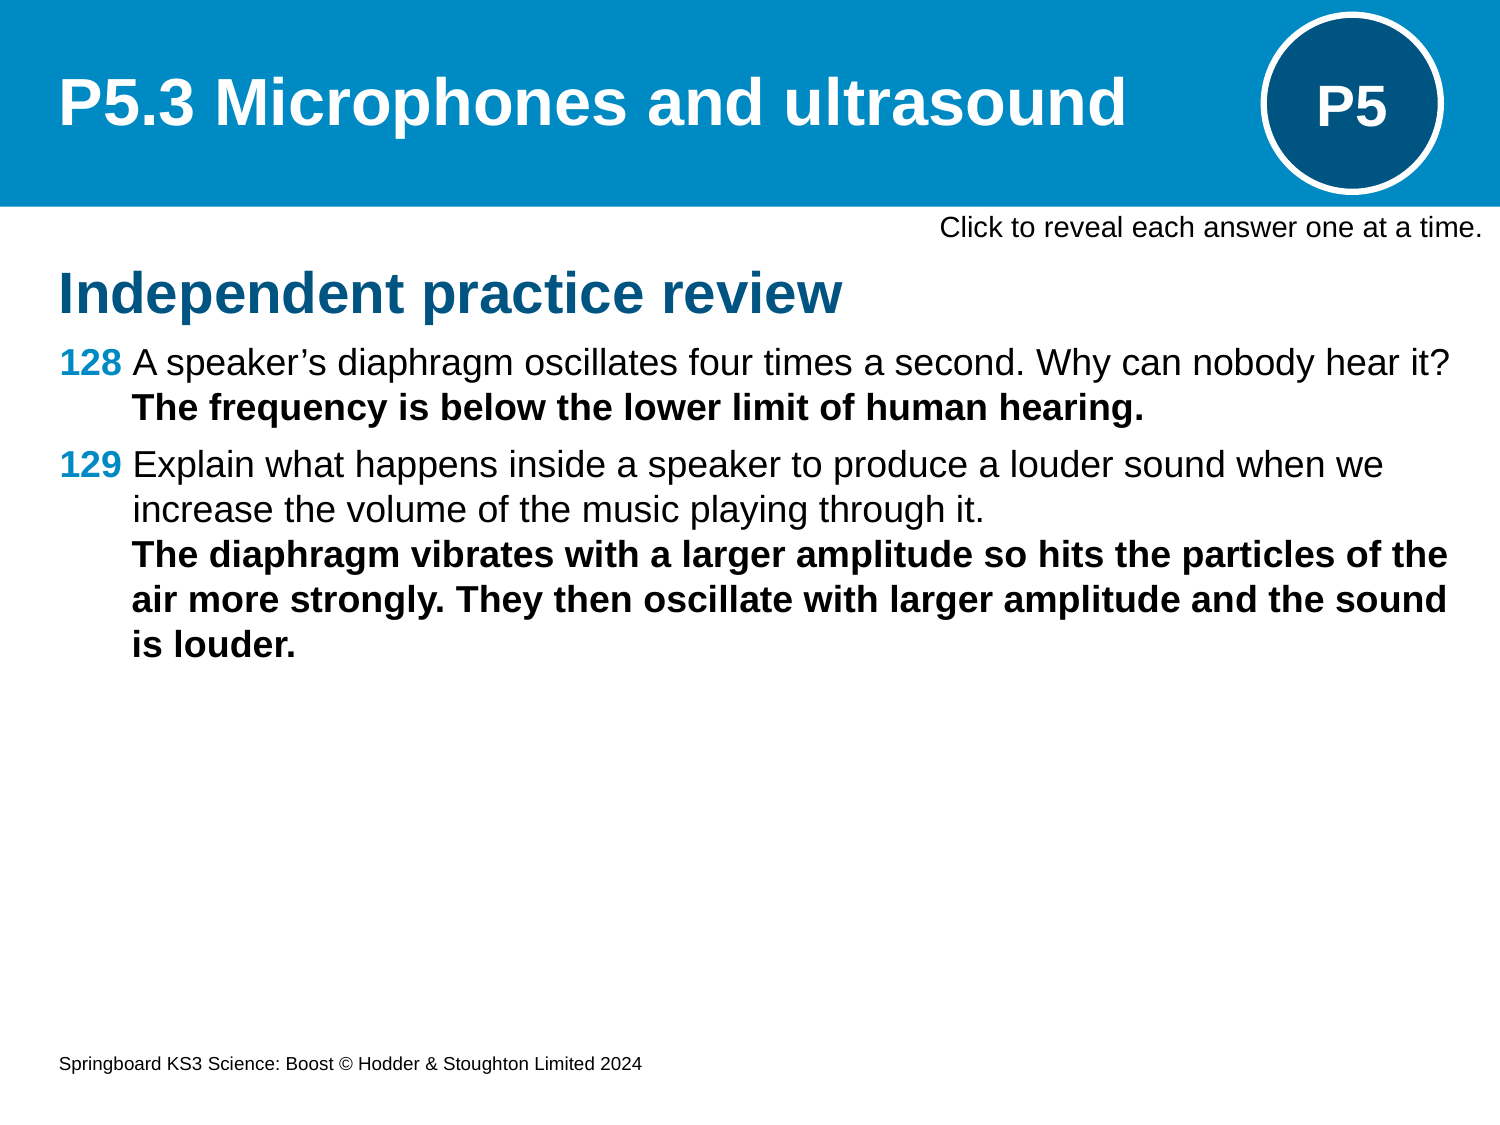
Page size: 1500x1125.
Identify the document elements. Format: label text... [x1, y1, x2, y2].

title P5.3 Microphones and ultrasound [59, 0, 1240, 207]
text_box Click to reveal each answer one at a time. [935, 208, 1489, 244]
text_box Independent practice review 128 A speaker’s diaphragm oscillates four times a second. Why can nobody hear it? The frequency is below the lower limit of human hearing. 129 Explain what happens inside a speaker to produce a louder sound when we increase the volume of the music playing through it. The diaphragm vibrates with a larger amplitude so hits the particles of the air more strongly. They then oscillate with larger amplitude and the sound is louder. [59, 247, 1468, 1034]
text_box P5 [1262, 13, 1442, 193]
picture [1283, 162, 1293, 172]
footer Springboard KS3 Science: Boost © Hodder & Stoughton Limited 2024 [59, 1034, 680, 1094]
picture [1411, 34, 1421, 44]
